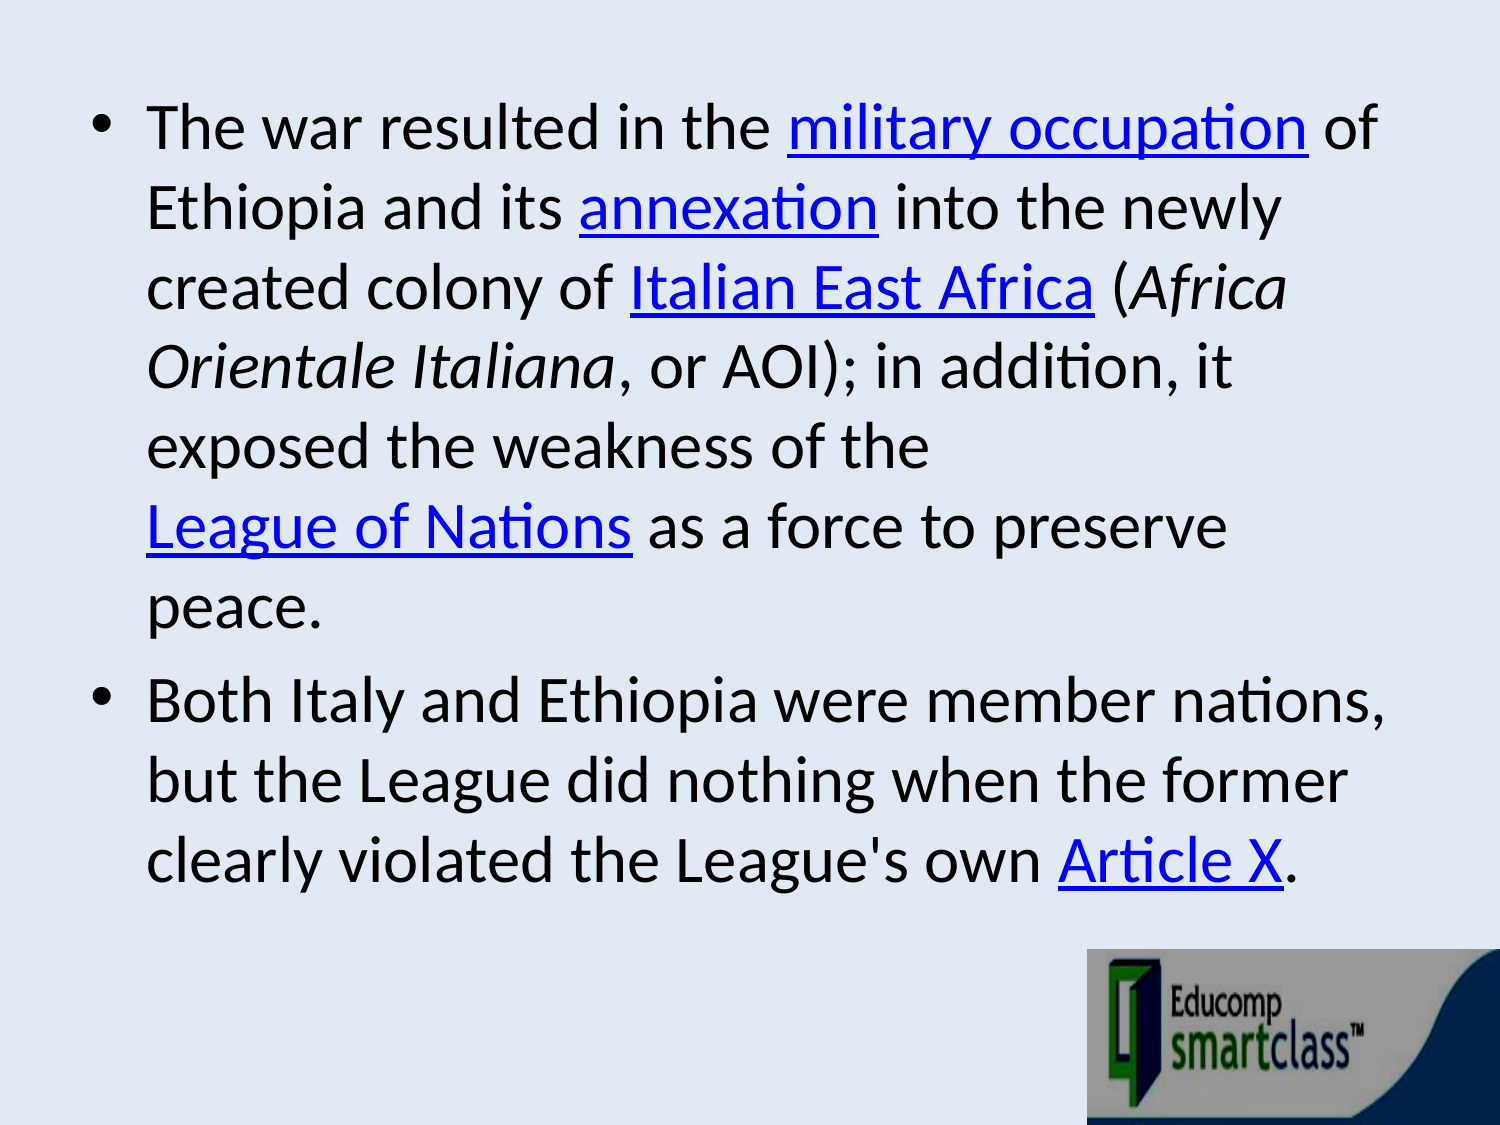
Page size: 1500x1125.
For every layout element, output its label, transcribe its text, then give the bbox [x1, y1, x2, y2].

list The war resulted in the military occupation of Ethiopia and its annexation into the newly created colony of Italian East Africa (Africa Orientale Italiana, or AOI); in addition, it exposed the weakness of the League of Nations as a force to preserve peace. Both Italy and Ethiopia were member nations, but the League did nothing when the former clearly violated the League's own Article X. [75, 75, 1425, 1005]
picture [1087, 949, 1500, 1125]
